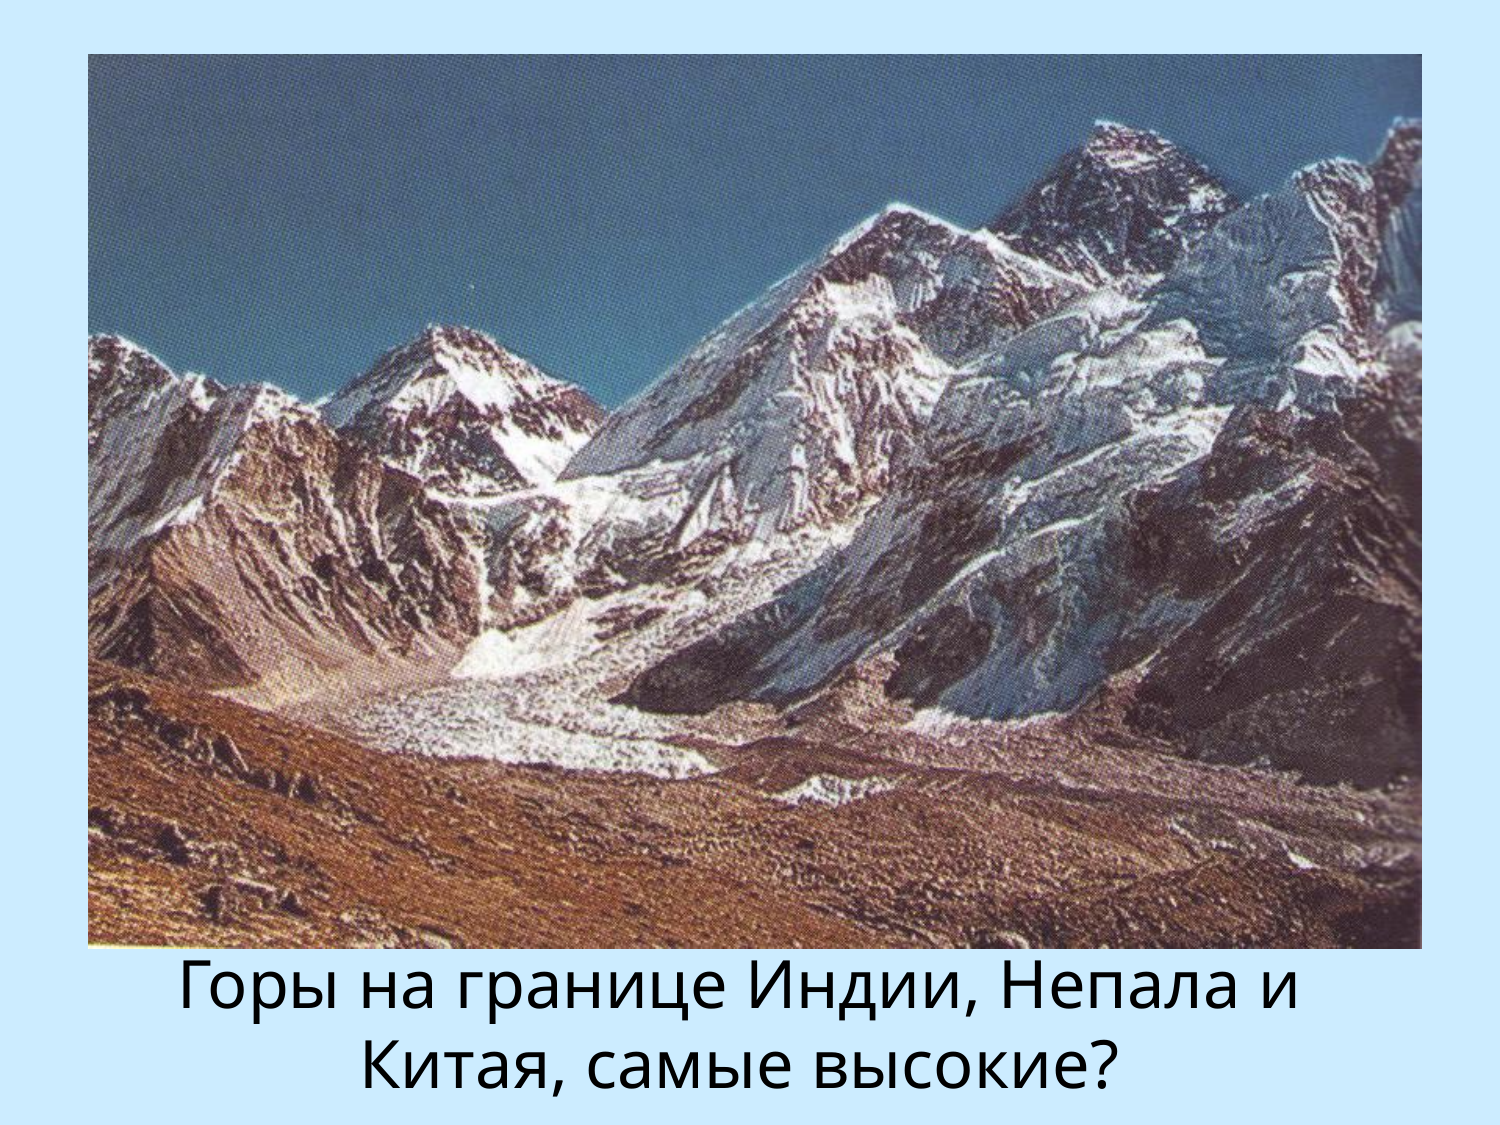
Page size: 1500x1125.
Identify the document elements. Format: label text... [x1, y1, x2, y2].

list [88, 54, 1423, 949]
title Горы на границе Индии, Непала и Китая, самые высокие? [64, 972, 1416, 1071]
